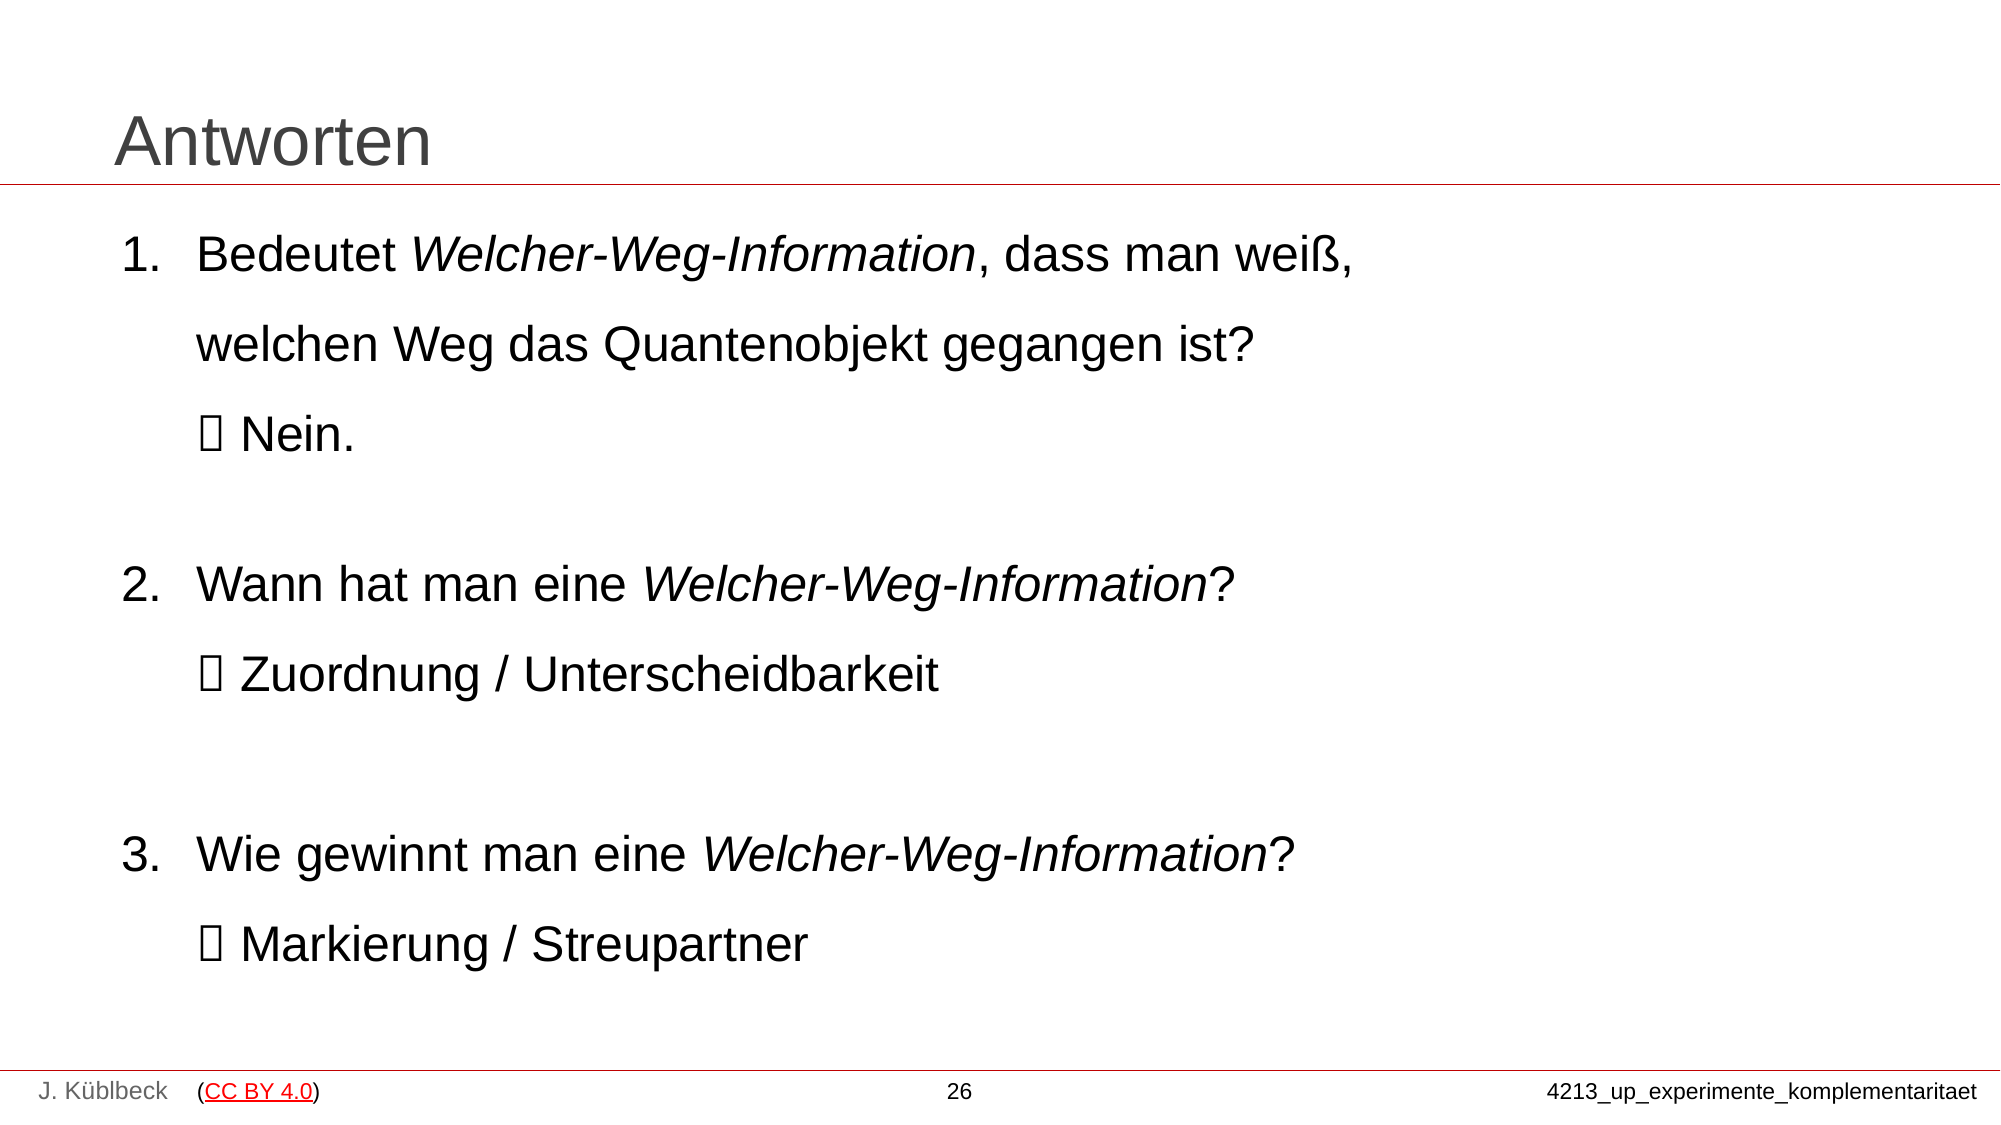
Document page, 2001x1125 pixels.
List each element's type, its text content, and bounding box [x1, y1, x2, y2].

title Antworten [99, 90, 1900, 185]
text_box Bedeutet Welcher-Weg-Information, dass man weiß, welchen Weg das Quantenobjekt gegangen ist?  Nein. Wann hat man eine Welcher-Weg-Information?  Zuordnung / Unterscheidbarkeit Wie gewinnt man eine Welcher-Weg-Information?  Markierung / Streupartner [106, 184, 1384, 1070]
